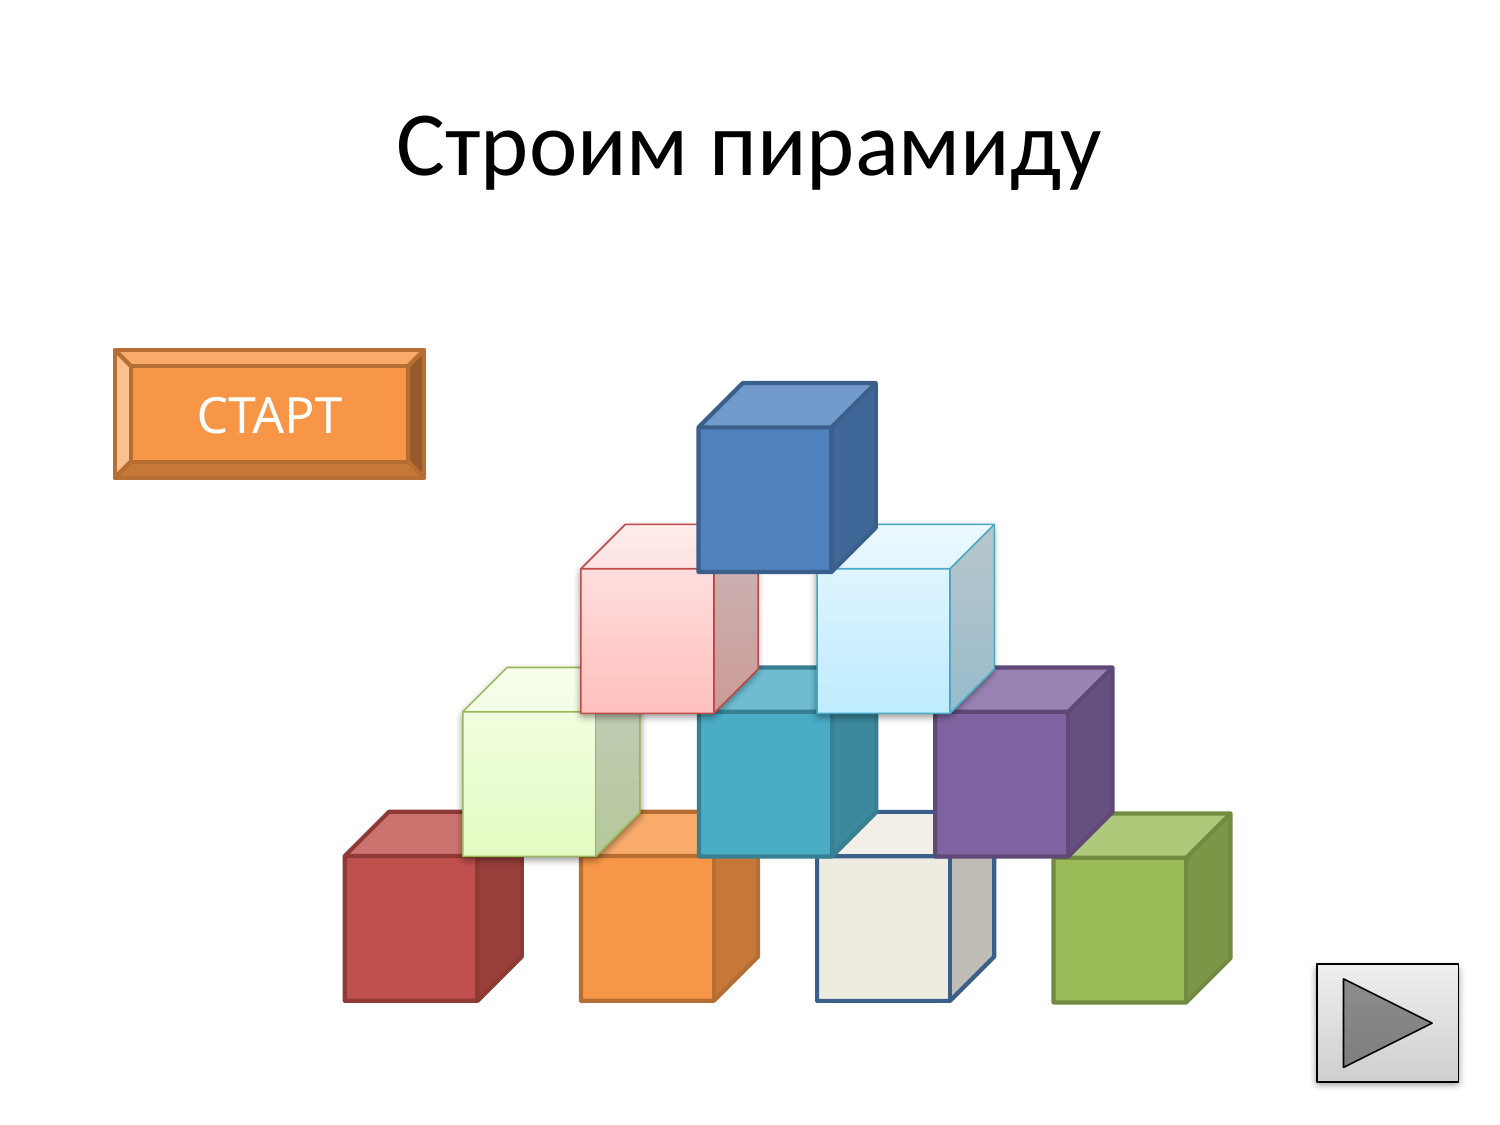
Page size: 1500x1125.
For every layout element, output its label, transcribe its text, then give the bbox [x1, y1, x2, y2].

text_box [815, 854, 997, 1003]
text_box [878, 809, 933, 814]
title Строим пирамиду [75, 45, 1425, 233]
text_box [763, 665, 811, 670]
text_box [1051, 811, 1233, 1005]
text_box [816, 523, 996, 715]
text_box [580, 523, 759, 715]
text_box [1316, 963, 1459, 1083]
text_box СТАРТ [113, 348, 426, 480]
text_box [933, 665, 1115, 859]
text_box [342, 809, 524, 1003]
text_box [696, 709, 879, 859]
text_box [462, 666, 641, 858]
text_box [646, 809, 696, 814]
text_box [696, 380, 878, 575]
text_box [578, 853, 761, 1003]
